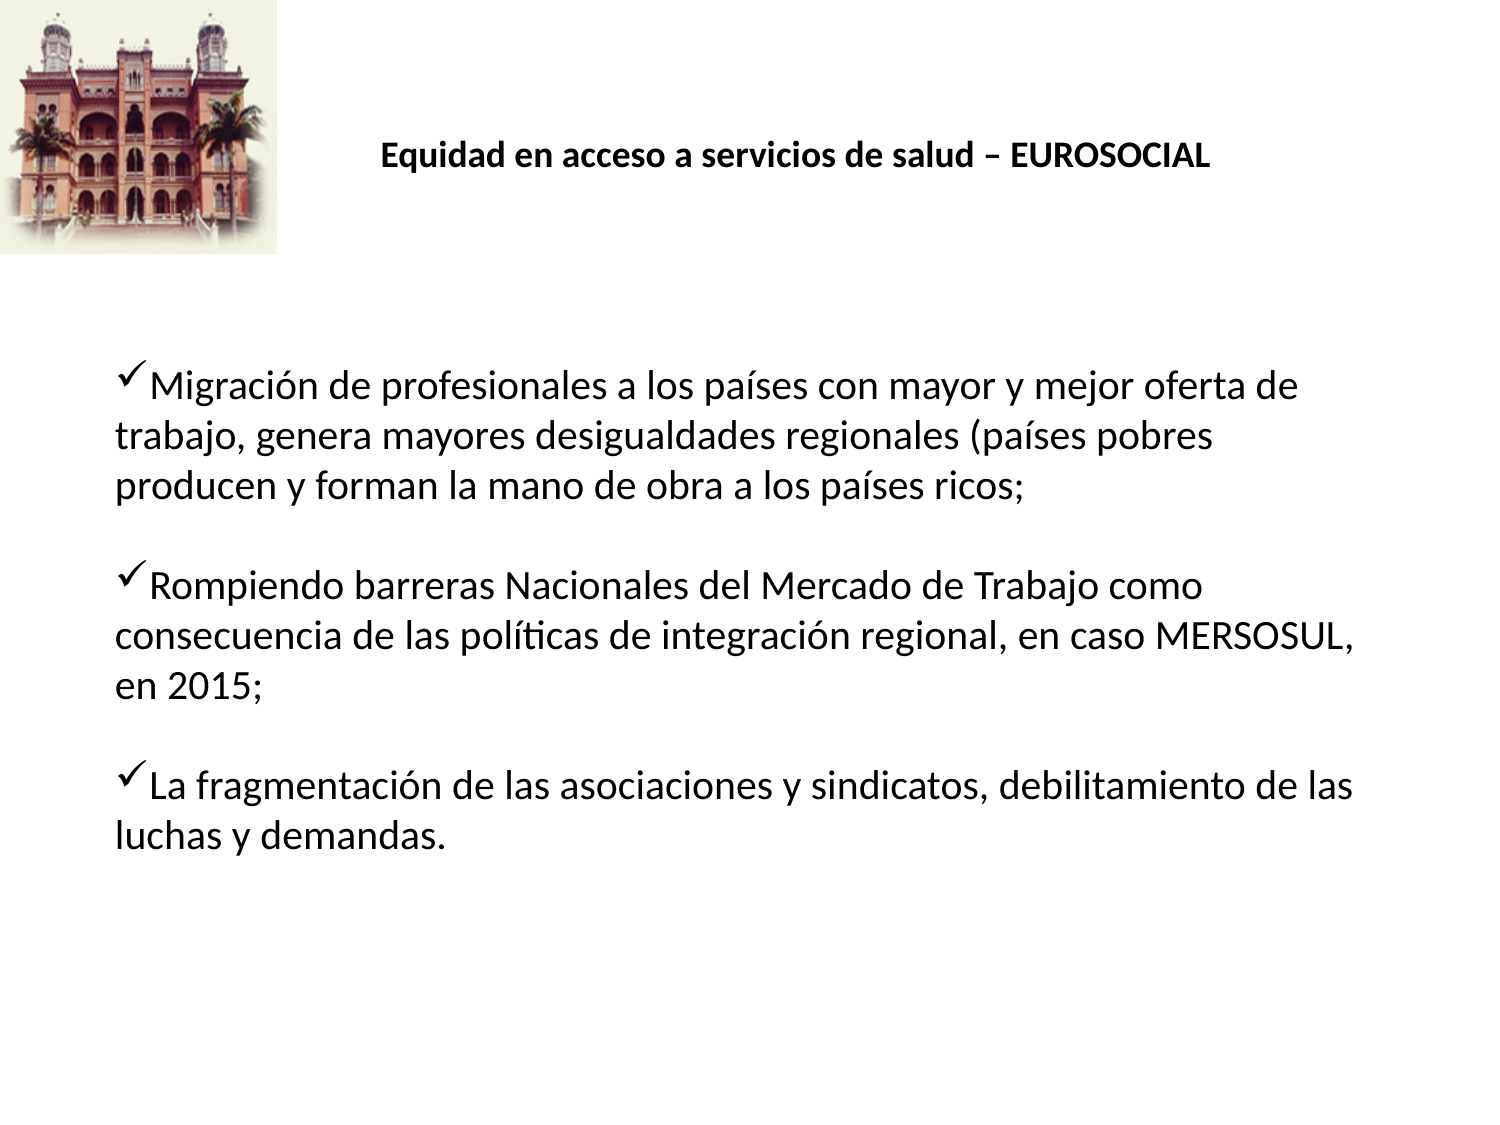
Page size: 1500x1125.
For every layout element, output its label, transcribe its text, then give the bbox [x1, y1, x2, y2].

picture [0, 0, 278, 255]
text_box Migración de profesionales a los países con mayor y mejor oferta de trabajo, genera mayores desigualdades regionales (países pobres producen y forman la mano de obra a los países ricos; Rompiendo barreras Nacionales del Mercado de Trabajo como consecuencia de las políticas de integración regional, en caso MERSOSUL, en 2015; La fragmentación de las asociaciones y sindicatos, debilitamiento de las luchas y demandas. [100, 255, 1400, 866]
text_box Equidad en acceso a servicios de salud – EUROSOCIAL [357, 122, 1450, 183]
